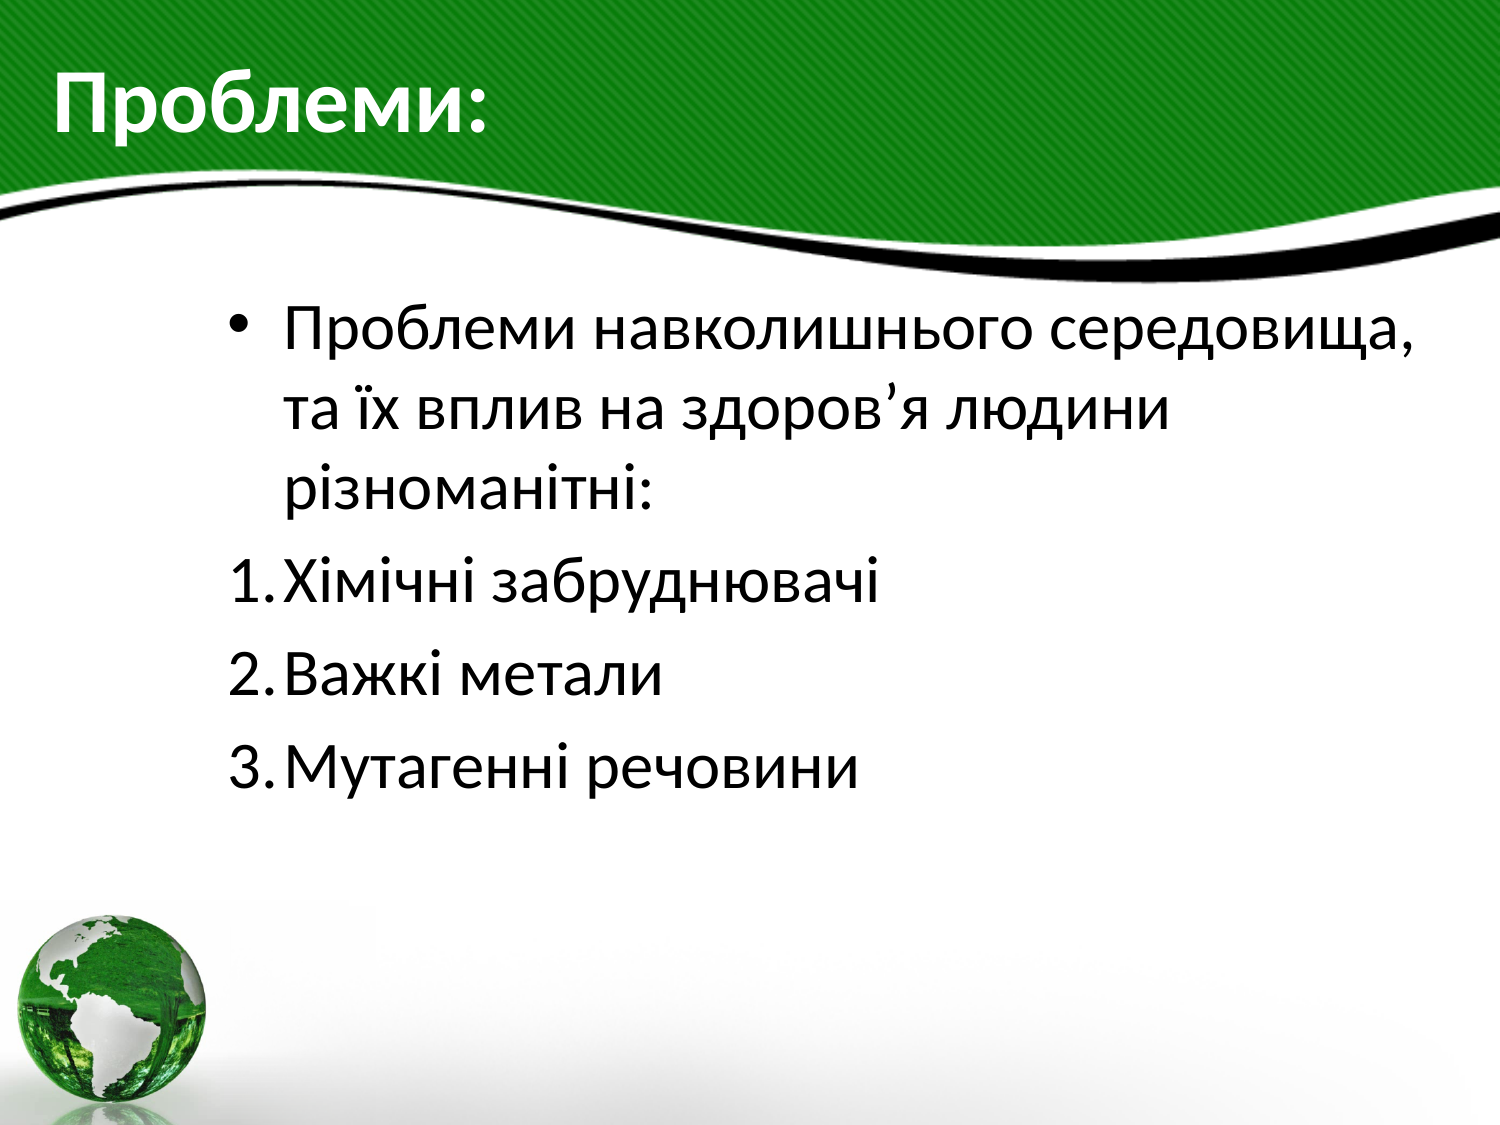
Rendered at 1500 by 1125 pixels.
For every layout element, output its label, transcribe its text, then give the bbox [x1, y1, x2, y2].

picture [0, 0, 1500, 1125]
list Проблеми навколишнього середовища, та їх вплив на здоров’я людини різноманітні: Хімічні забруднювачі Важкі метали Мутагенні речовини [212, 274, 1463, 1026]
title Проблеми: [37, 8, 1463, 183]
